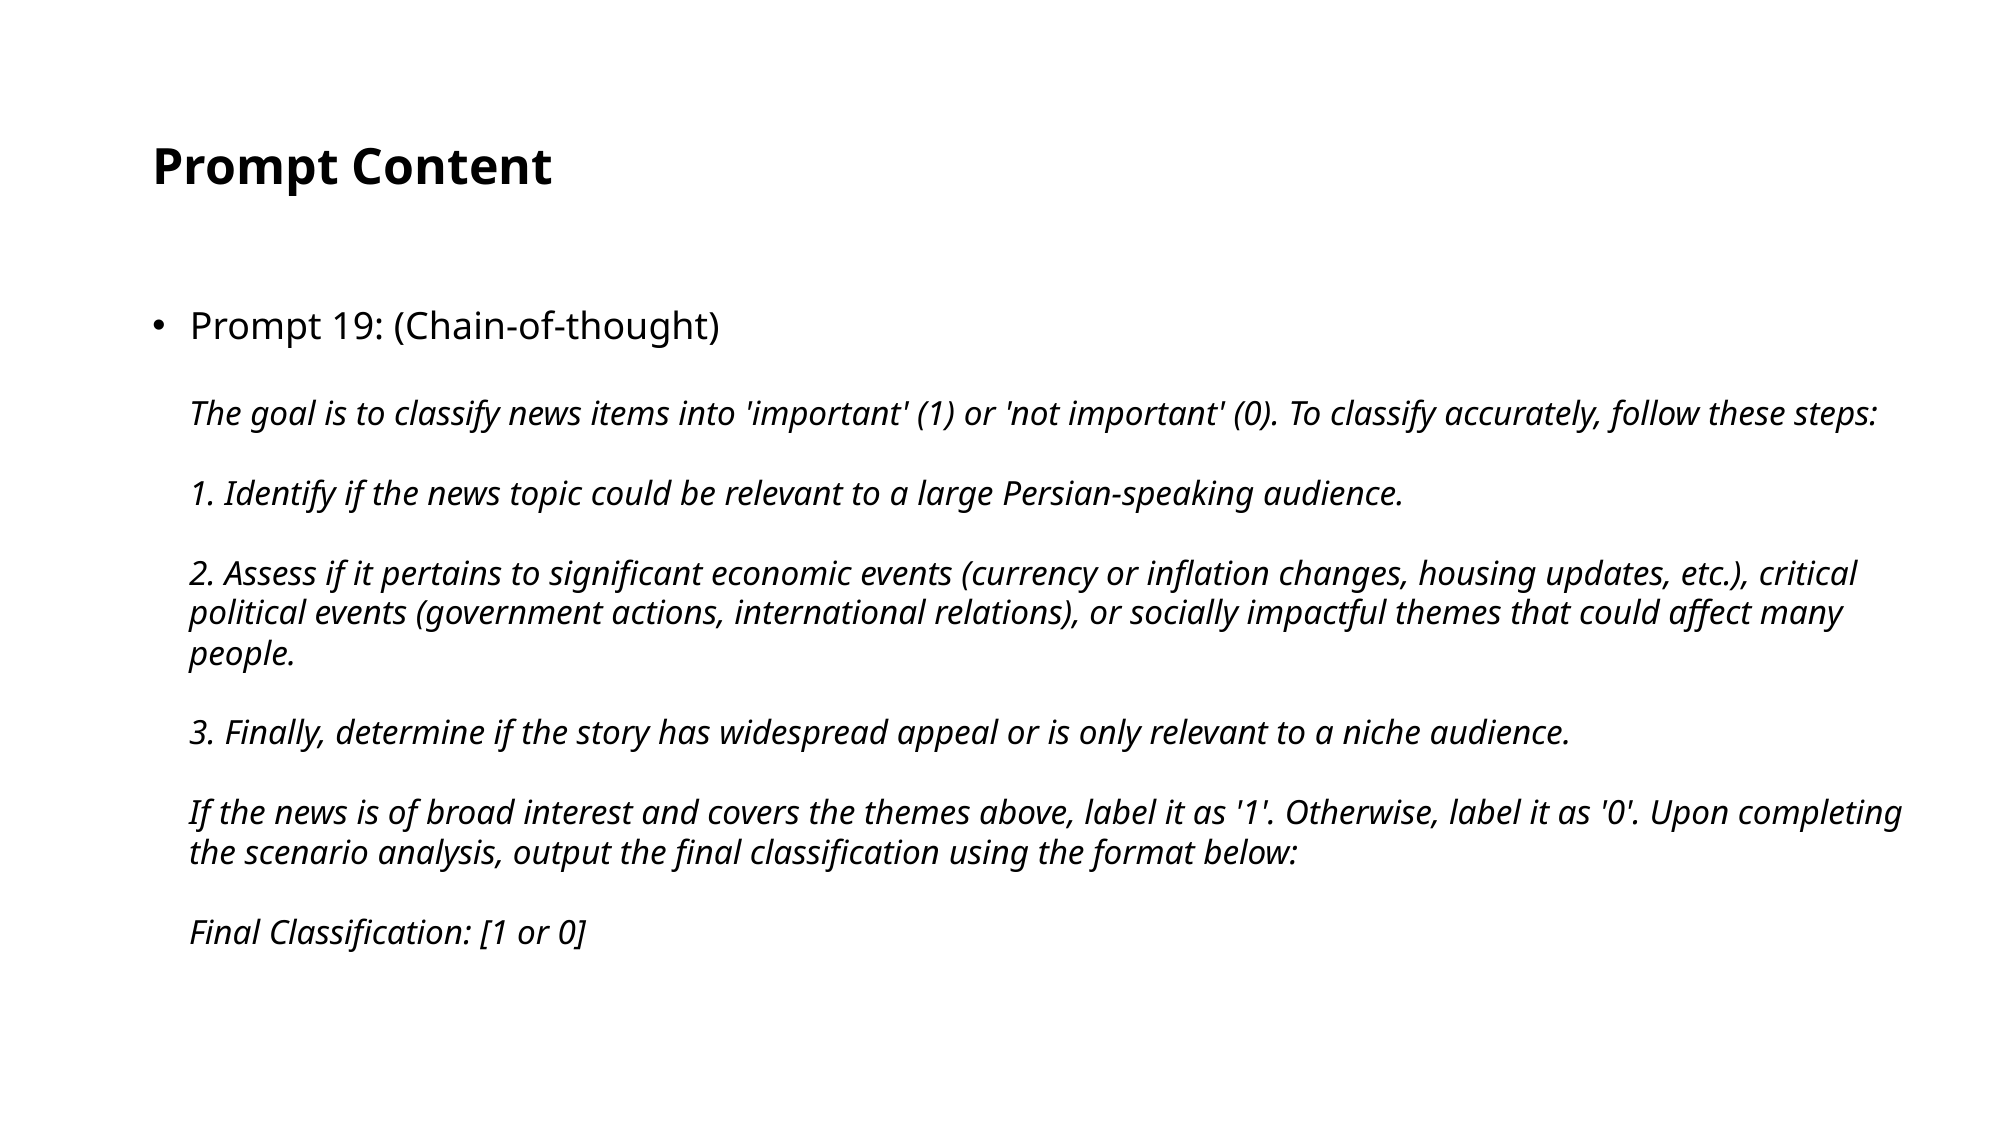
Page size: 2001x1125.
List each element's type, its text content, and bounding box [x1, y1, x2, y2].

list Prompt 19: (Chain-of-thought) [137, 299, 1863, 1014]
text_box The goal is to classify news items into 'important' (1) or 'not important' (0). To classify accurately, follow these steps: 1. Identify if the news topic could be relevant to a large Persian-speaking audience. 2. Assess if it pertains to significant economic events (currency or inflation changes, housing updates, etc.), critical political events (government actions, international relations), or socially impactful themes that could affect many people. 3. Finally, determine if the story has widespread appeal or is only relevant to a niche audience. If the news is of broad interest and covers the themes above, label it as '1'. Otherwise, label it as '0'. Upon completing the scenario analysis, output the final classification using the format below: Final Classification: [1 or 0] [174, 384, 1976, 959]
title Prompt Content [137, 59, 1863, 278]
